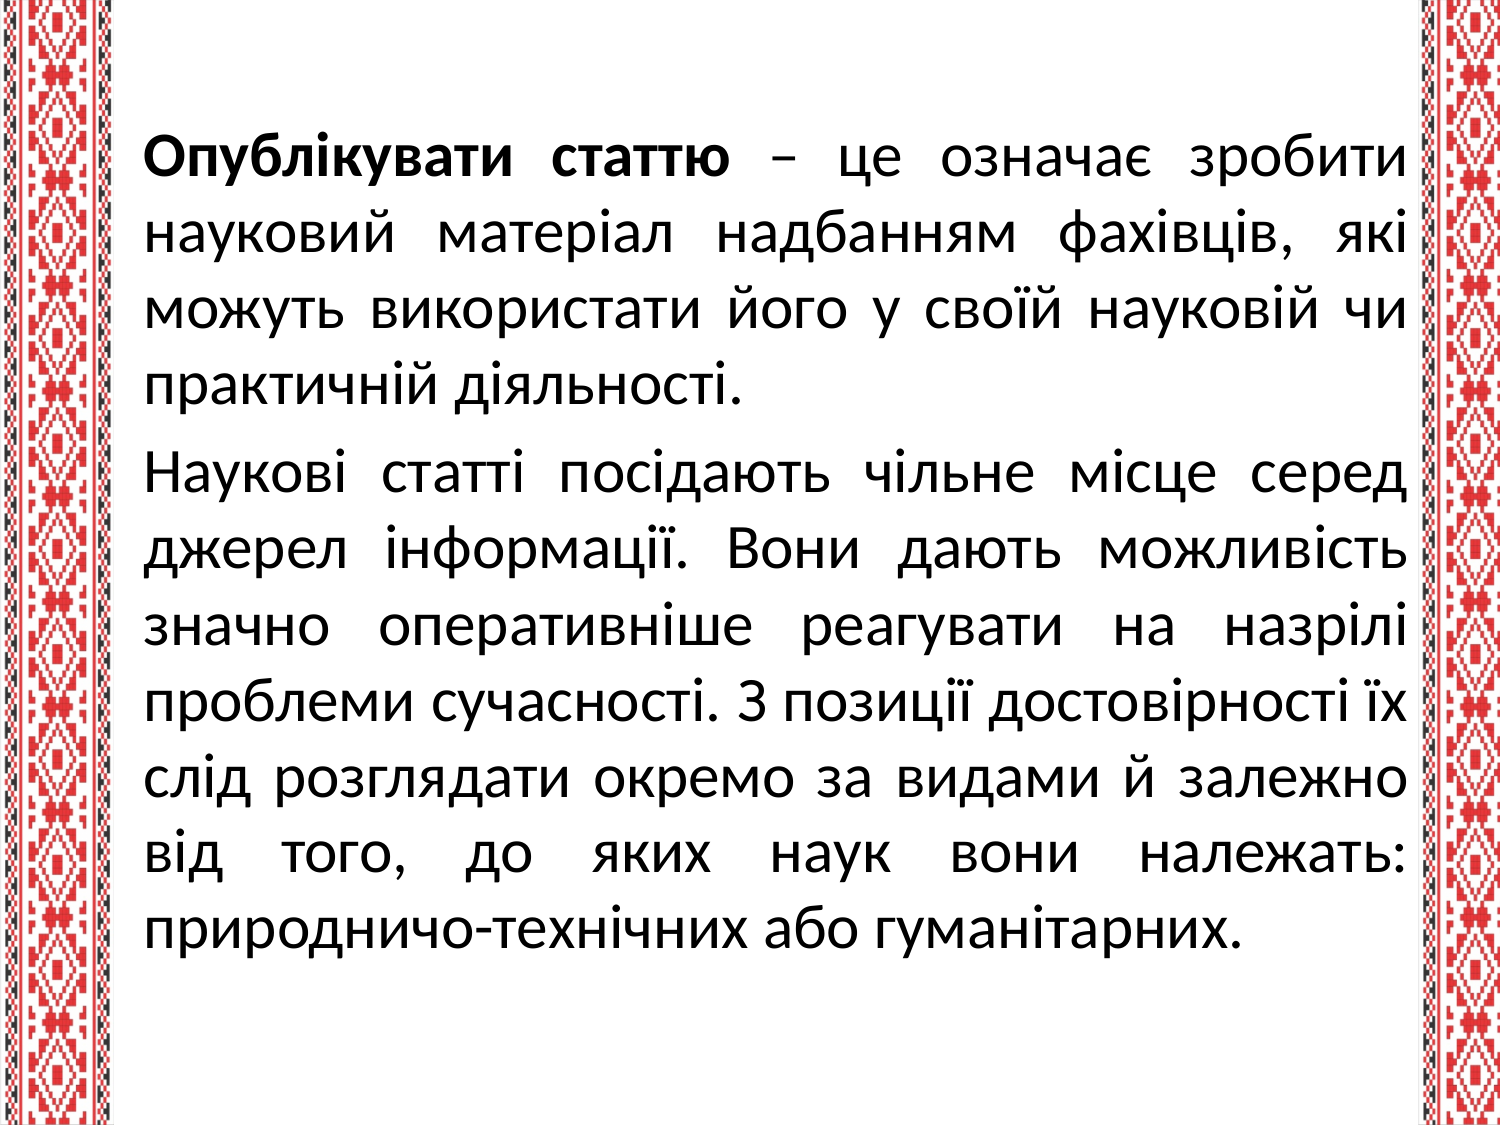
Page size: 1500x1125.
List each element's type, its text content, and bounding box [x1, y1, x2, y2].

list Опублікувати статтю – це означає зробити науковий матеріал надбанням фахівців, які можуть використати його у своїй науковій чи практичній діяльності. Наукові статті посідають чільне місце серед джерел інформації. Вони дають можливість значно оперативніше реагувати на назрілі проблеми сучасності. З позиції достовірності їх слід розглядати окремо за видами й залежно від того, до яких наук вони належать: природничо-технічних або гуманітарних. [114, 105, 1418, 1005]
picture [0, 1, 620, 1124]
picture [911, 1, 1500, 1124]
